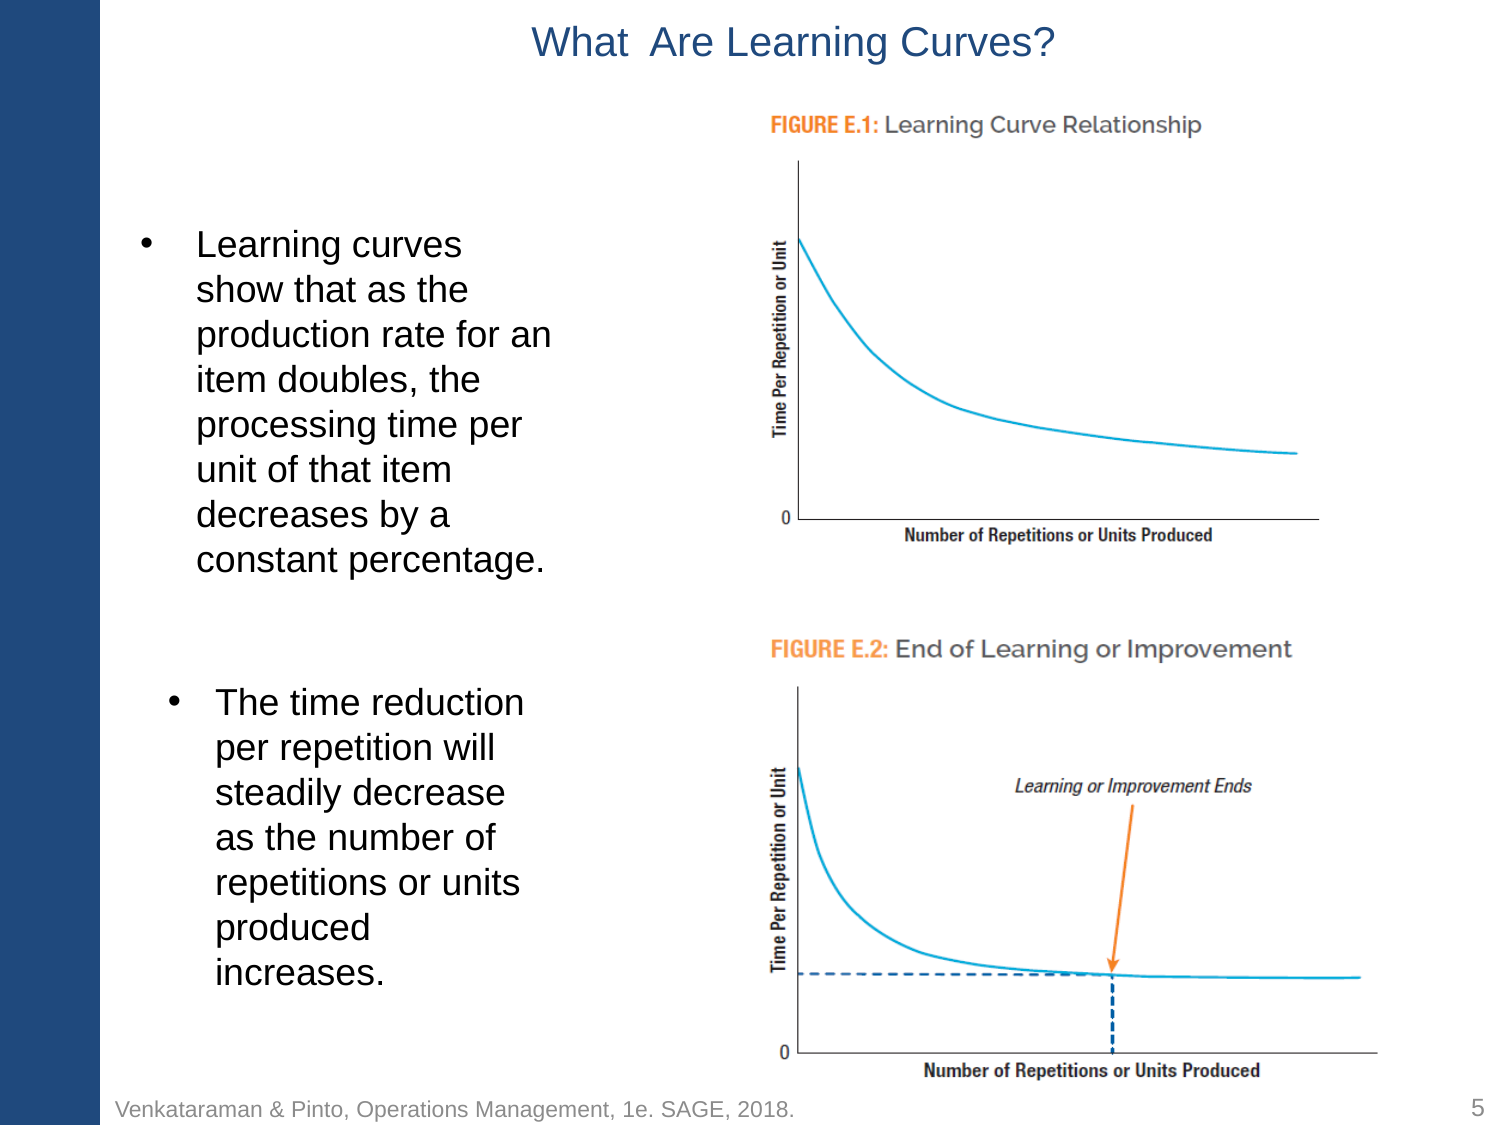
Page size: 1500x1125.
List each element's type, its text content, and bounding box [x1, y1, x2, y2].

slide_number 5 [1425, 1087, 1500, 1125]
picture [753, 614, 1404, 1095]
text_box The time reduction per repetition will steadily decrease as the number of repetitions or units produced increases. [153, 671, 550, 1001]
list Learning curves show that as the production rate for an item doubles, the processing time per unit of that item decreases by a constant percentage. [125, 212, 575, 325]
picture [753, 87, 1340, 568]
footer Venkataraman & Pinto, Operations Management, 1e. SAGE, 2018. [99, 1087, 1250, 1124]
title What Are Learning Curves? [162, 5, 1425, 75]
